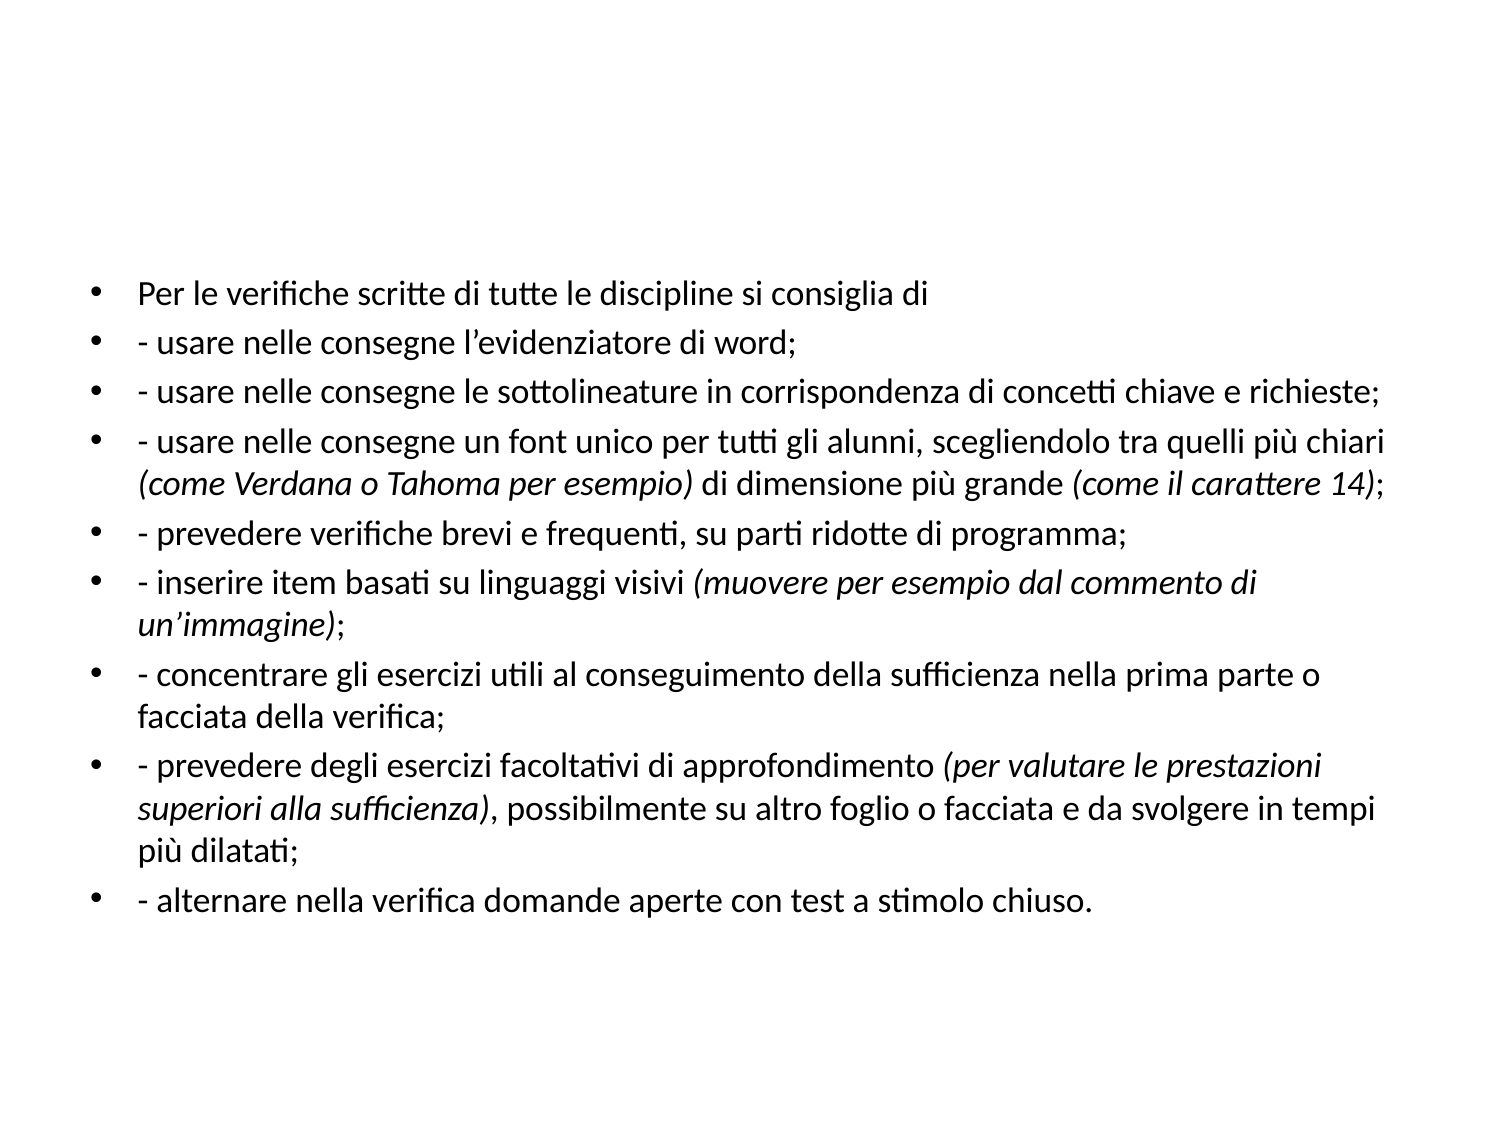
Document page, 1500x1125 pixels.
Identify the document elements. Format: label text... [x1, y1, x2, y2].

list Per le verifiche scritte di tutte le discipline si consiglia di - usare nelle consegne l’evidenziatore di word; - usare nelle consegne le sottolineature in corrispondenza di concetti chiave e richieste; - usare nelle consegne un font unico per tutti gli alunni, scegliendolo tra quelli più chiari (come Verdana o Tahoma per esempio) di dimensione più grande (come il carattere 14); - prevedere verifiche brevi e frequenti, su parti ridotte di programma; - inserire item basati su linguaggi visivi (muovere per esempio dal commento di un’immagine); - concentrare gli esercizi utili al conseguimento della sufficienza nella prima parte o facciata della verifica; - prevedere degli esercizi facoltativi di approfondimento (per valutare le prestazioni superiori alla sufficienza), possibilmente su altro foglio o facciata e da svolgere in tempi più dilatati; - alternare nella verifica domande aperte con test a stimolo chiuso. [75, 262, 1425, 1005]
